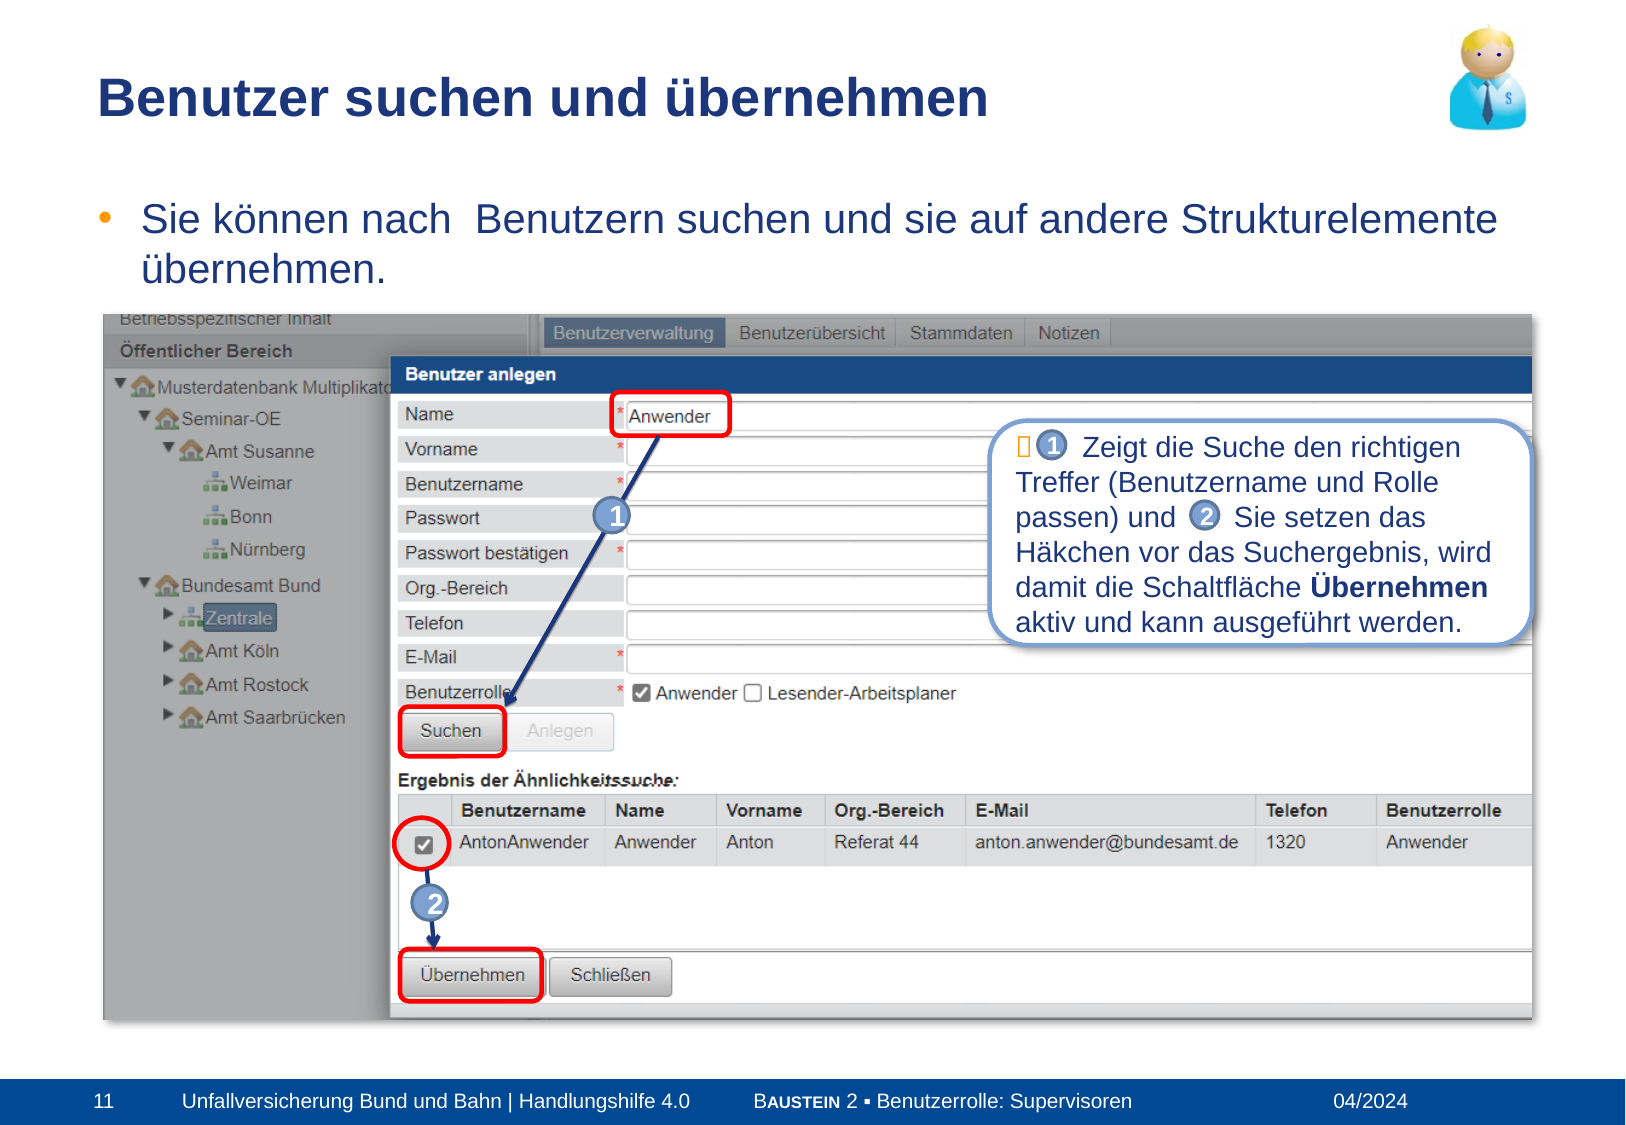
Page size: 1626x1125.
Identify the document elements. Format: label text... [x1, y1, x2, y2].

text_box Sie können nach Benutzern suchen und sie auf andere Strukturelemente übernehmen. [83, 184, 1548, 409]
title Benutzer suchen und übernehmen [82, 54, 1370, 138]
picture [103, 314, 1532, 1021]
picture [0, 1079, 1626, 1125]
picture [1446, 24, 1527, 134]
